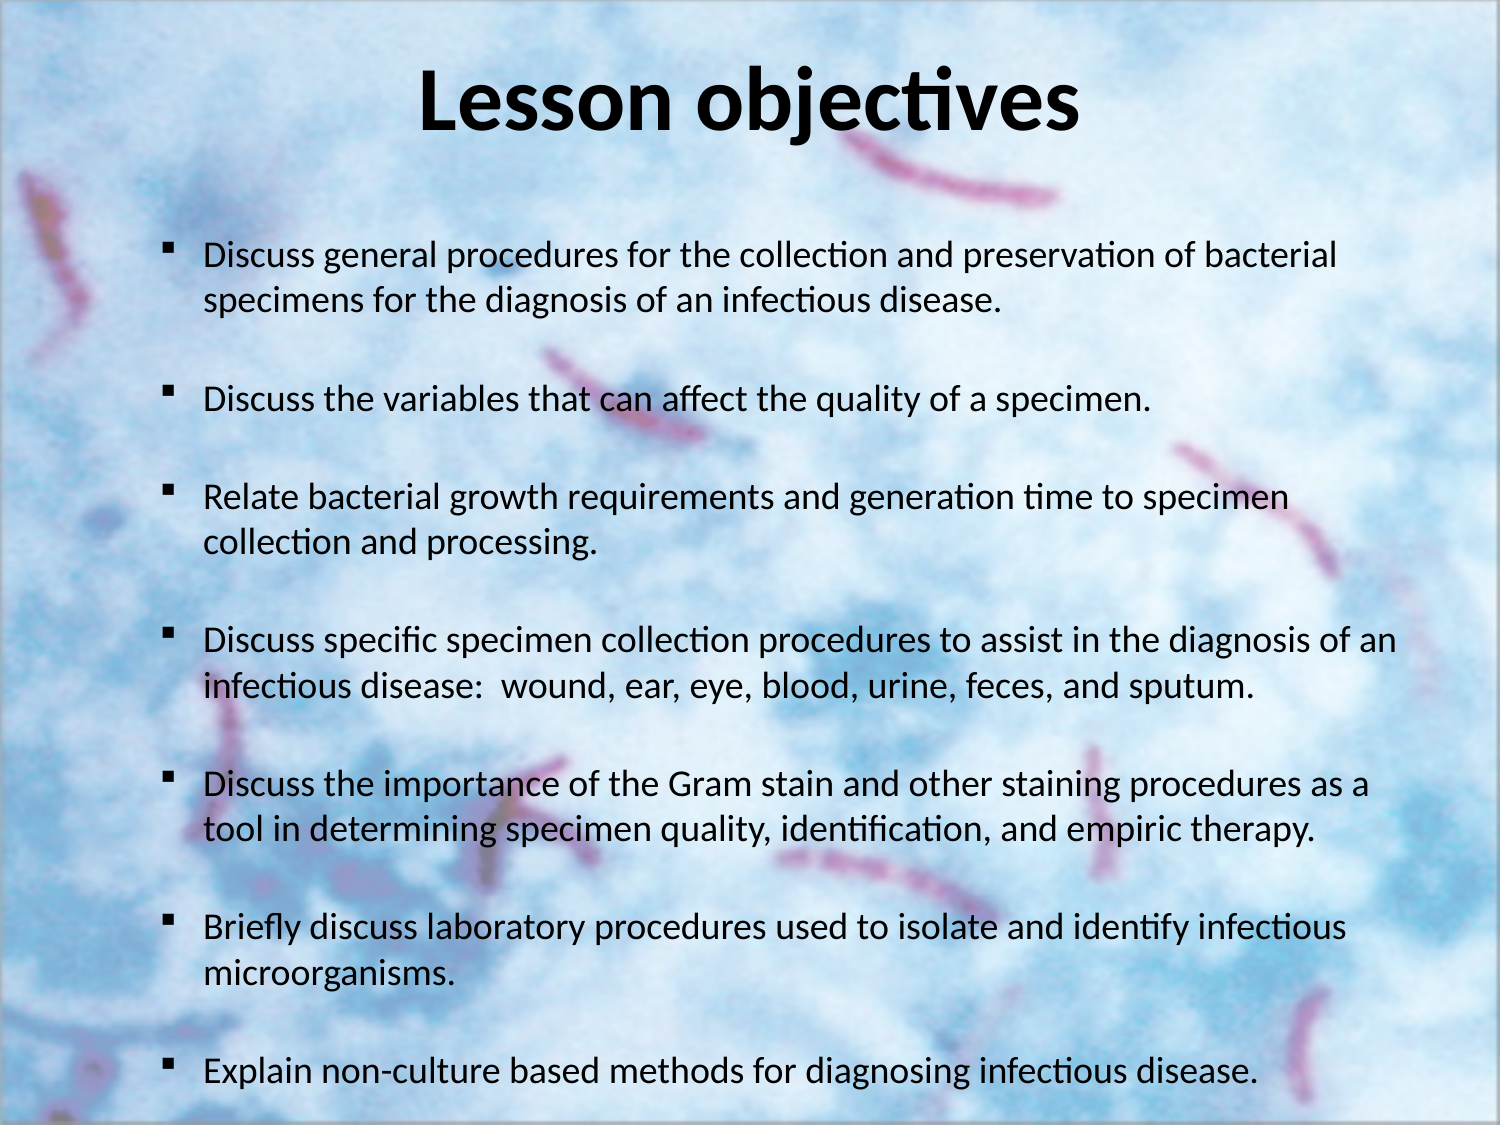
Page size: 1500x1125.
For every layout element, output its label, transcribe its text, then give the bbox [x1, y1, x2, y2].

title Lesson objectives [75, 0, 1425, 162]
list Discuss general procedures for the collection and preservation of bacterial specimens for the diagnosis of an infectious disease. Discuss the variables that can affect the quality of a specimen. Relate bacterial growth requirements and generation time to specimen collection and processing. Discuss specific specimen collection procedures to assist in the diagnosis of an infectious disease: wound, ear, eye, blood, urine, feces, and sputum. Discuss the importance of the Gram stain and other staining procedures as a tool in determining specimen quality, identification, and empiric therapy. Briefly discuss laboratory procedures used to isolate and identify infectious microorganisms. Explain non-culture based methods for diagnosing infectious disease. [75, 162, 1425, 1125]
